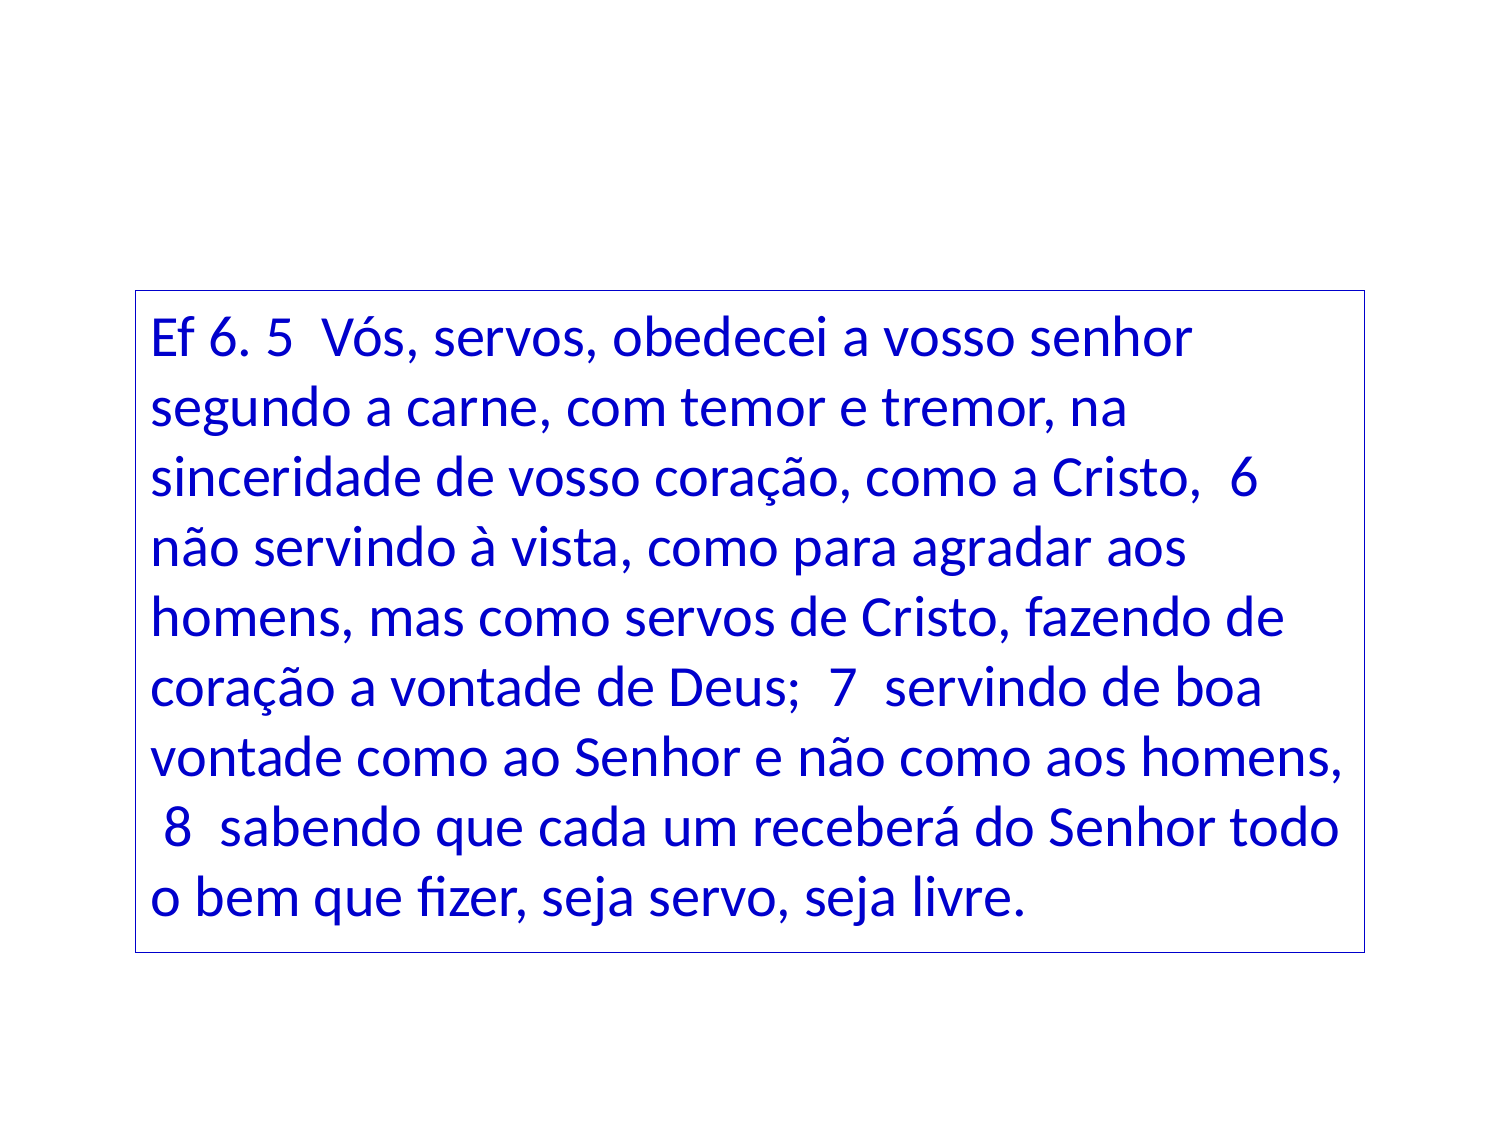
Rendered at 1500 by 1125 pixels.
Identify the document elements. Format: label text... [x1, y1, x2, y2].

list Ef 6. 5 Vós, servos, obedecei a vosso senhor segundo a carne, com temor e tremor, na sinceridade de vosso coração, como a Cristo, 6 não servindo à vista, como para agradar aos homens, mas como servos de Cristo, fazendo de coração a vontade de Deus; 7 servindo de boa vontade como ao Senhor e não como aos homens, 8 sabendo que cada um receberá do Senhor todo o bem que fizer, seja servo, seja livre. [135, 290, 1365, 953]
